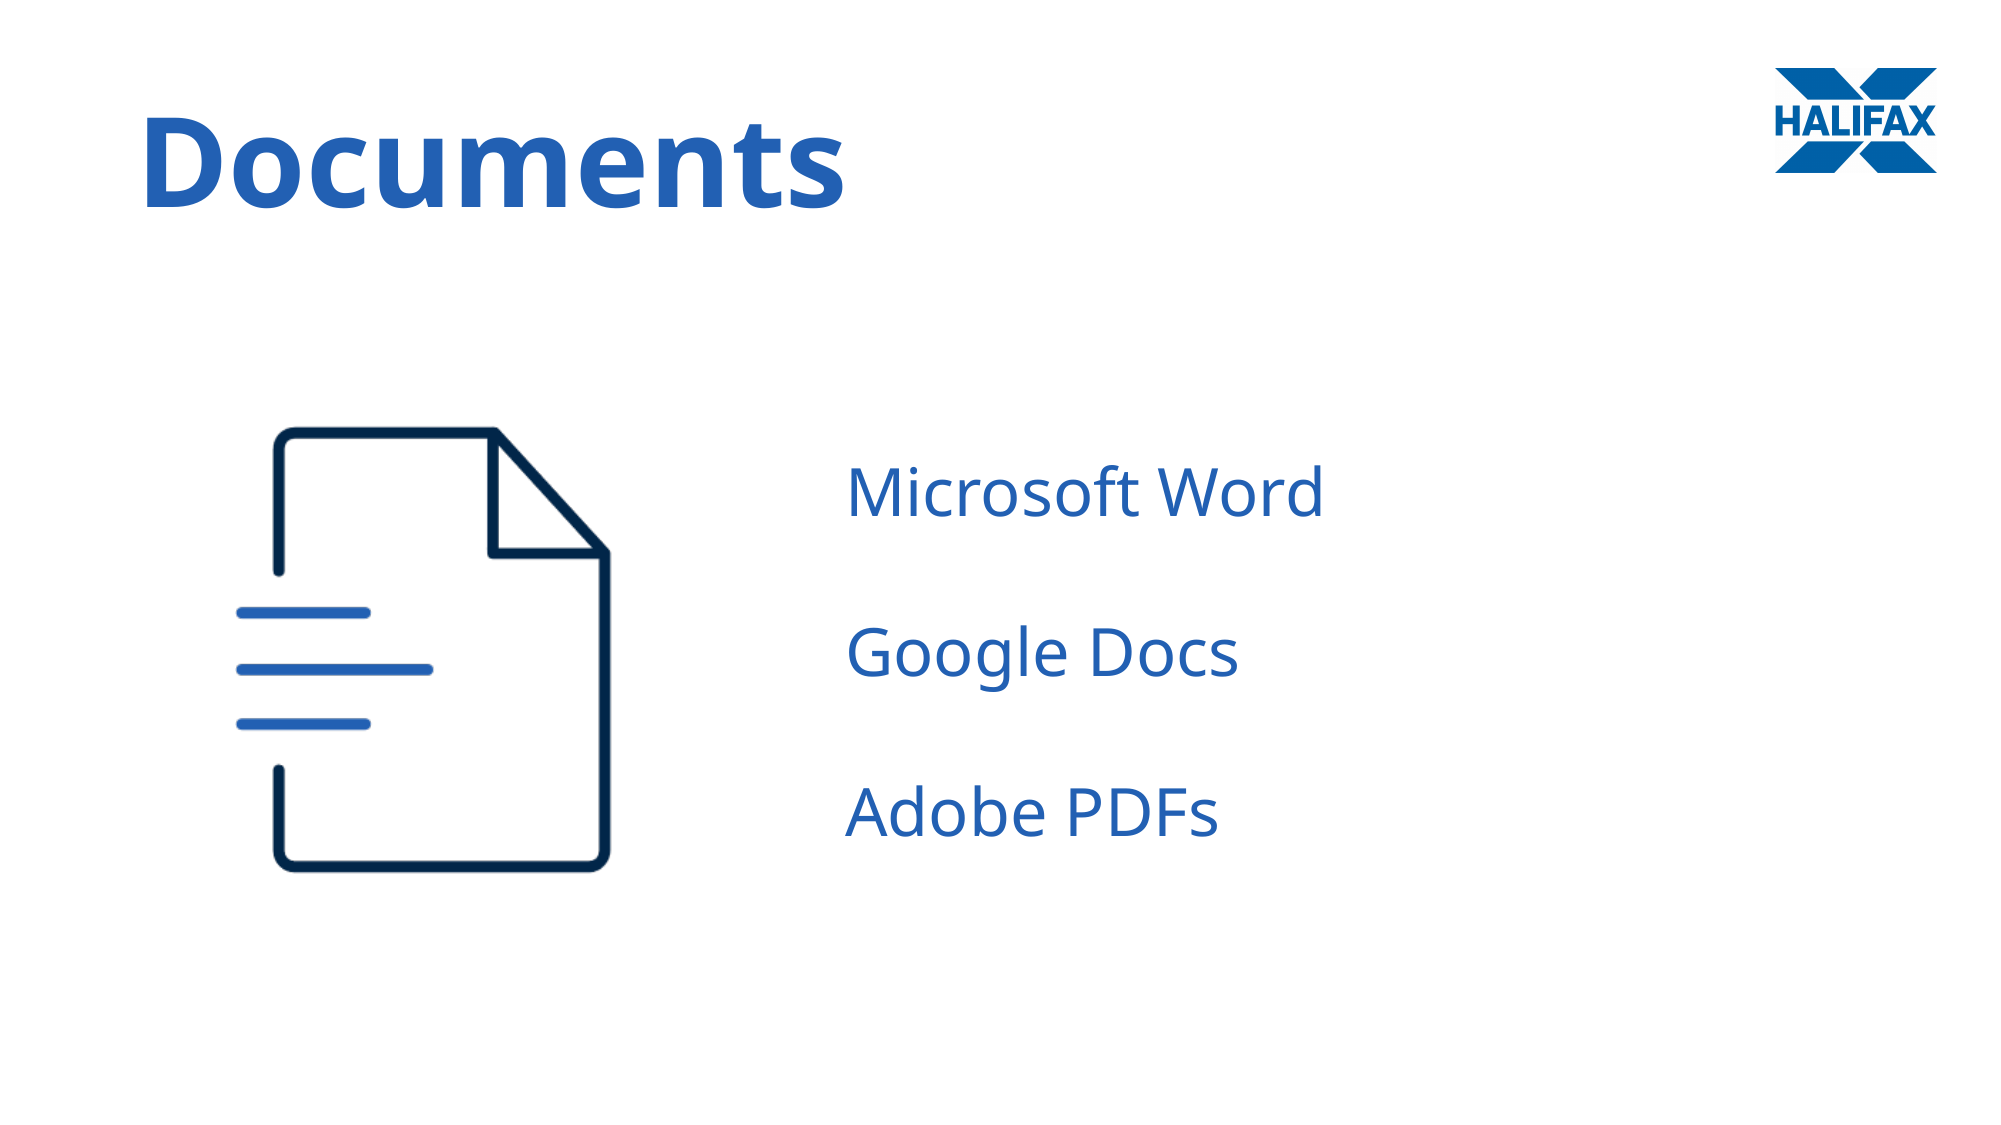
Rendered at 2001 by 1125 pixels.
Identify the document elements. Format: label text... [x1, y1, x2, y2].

list Microsoft Word Google Docs Adobe PDFs [830, 328, 1879, 972]
picture [1775, 68, 1937, 173]
list Documents [121, 75, 1579, 221]
picture [121, 327, 764, 972]
